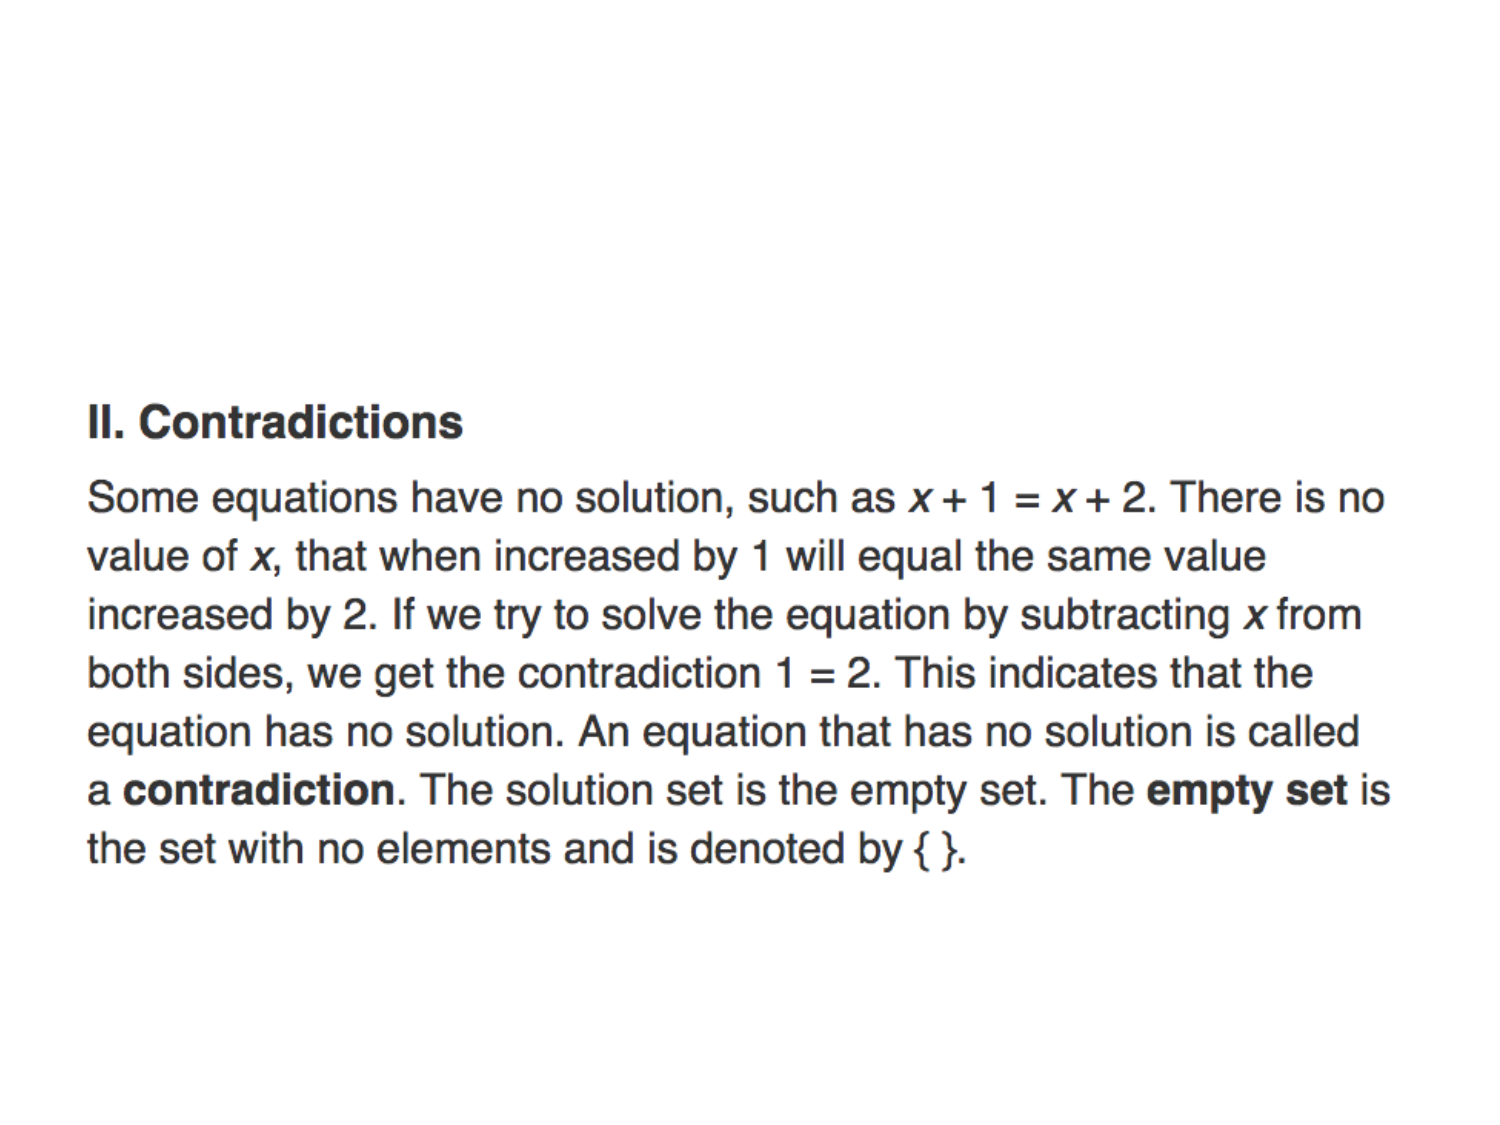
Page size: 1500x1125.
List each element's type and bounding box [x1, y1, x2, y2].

list [74, 262, 1426, 1006]
